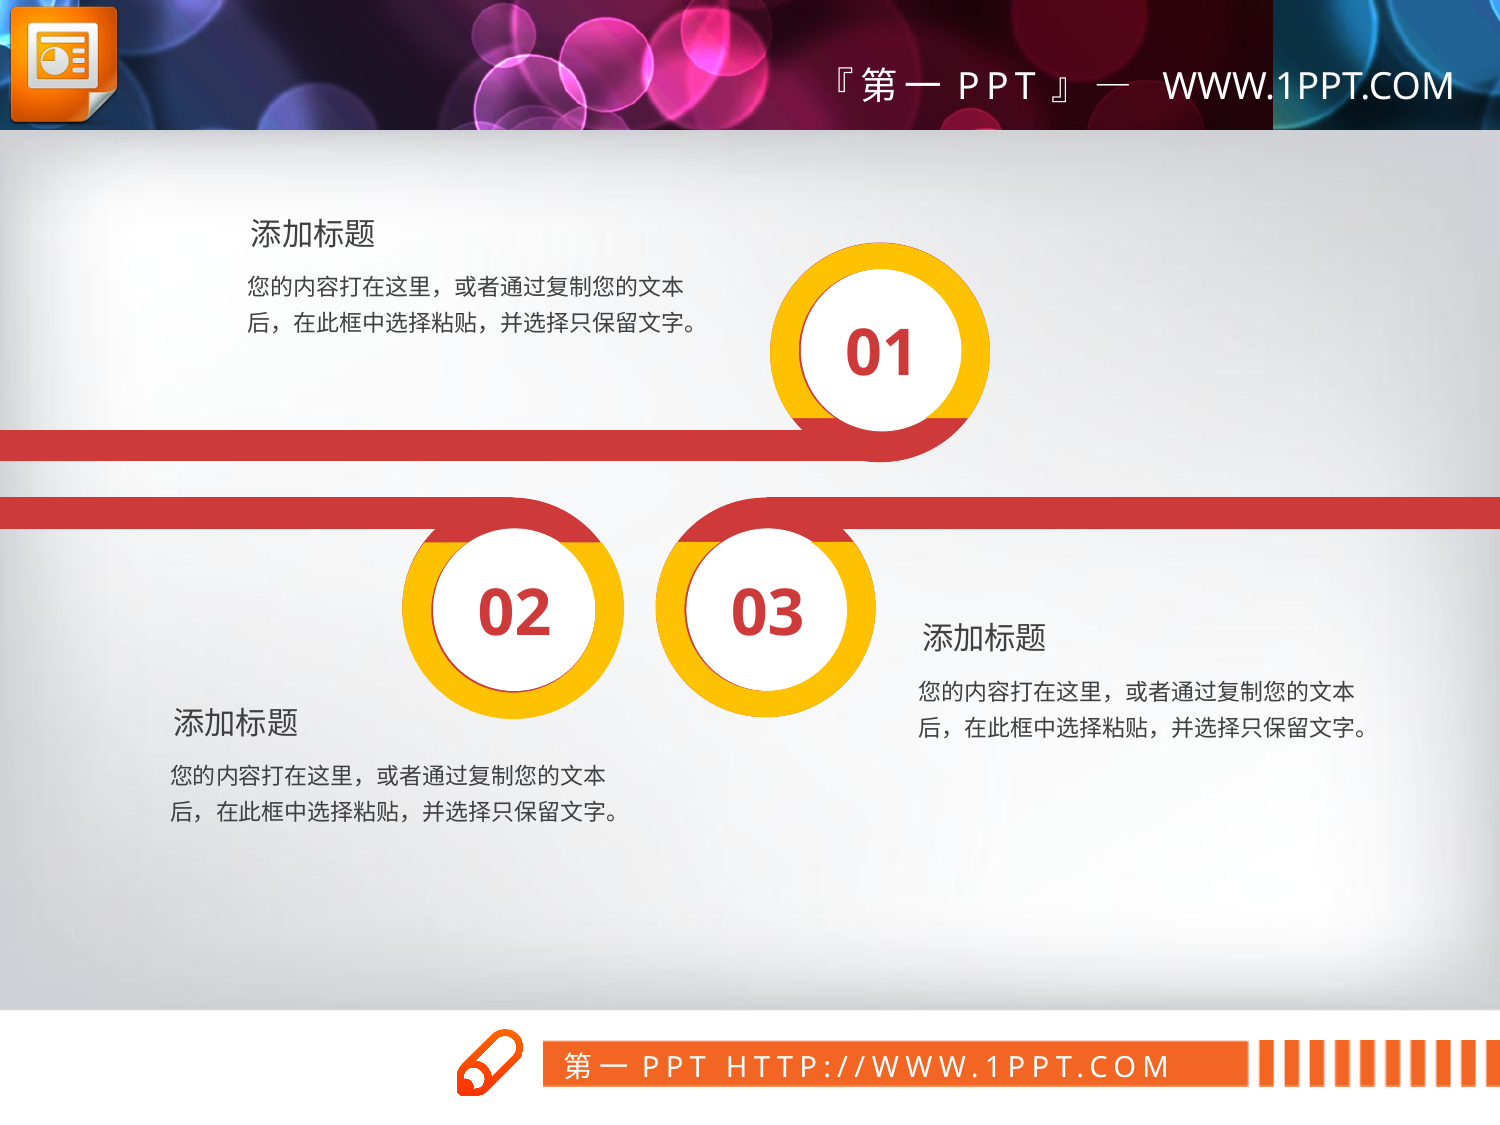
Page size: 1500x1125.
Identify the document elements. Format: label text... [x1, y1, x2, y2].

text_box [402, 497, 625, 720]
text_box 您的内容打在这里，或者通过复制您的文本后，在此框中选择粘贴，并选择只保留文字。 [158, 747, 655, 831]
text_box 添加标题 [161, 697, 311, 747]
text_box [0, 427, 764, 463]
text_box 添加标题 [910, 612, 1059, 662]
picture [543, 1040, 1500, 1087]
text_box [655, 497, 876, 718]
text_box 您的内容打在这里，或者通过复制您的文本后，在此框中选择粘贴，并选择只保留文字。 [907, 663, 1396, 747]
text_box 您的内容打在这里，或者通过复制您的文本后，在此框中选择粘贴，并选择只保留文字。 [235, 258, 725, 342]
text_box [873, 495, 1500, 531]
picture [0, 0, 1500, 1012]
text_box [0, 495, 516, 531]
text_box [769, 242, 991, 463]
text_box 添加标题 [239, 208, 388, 258]
